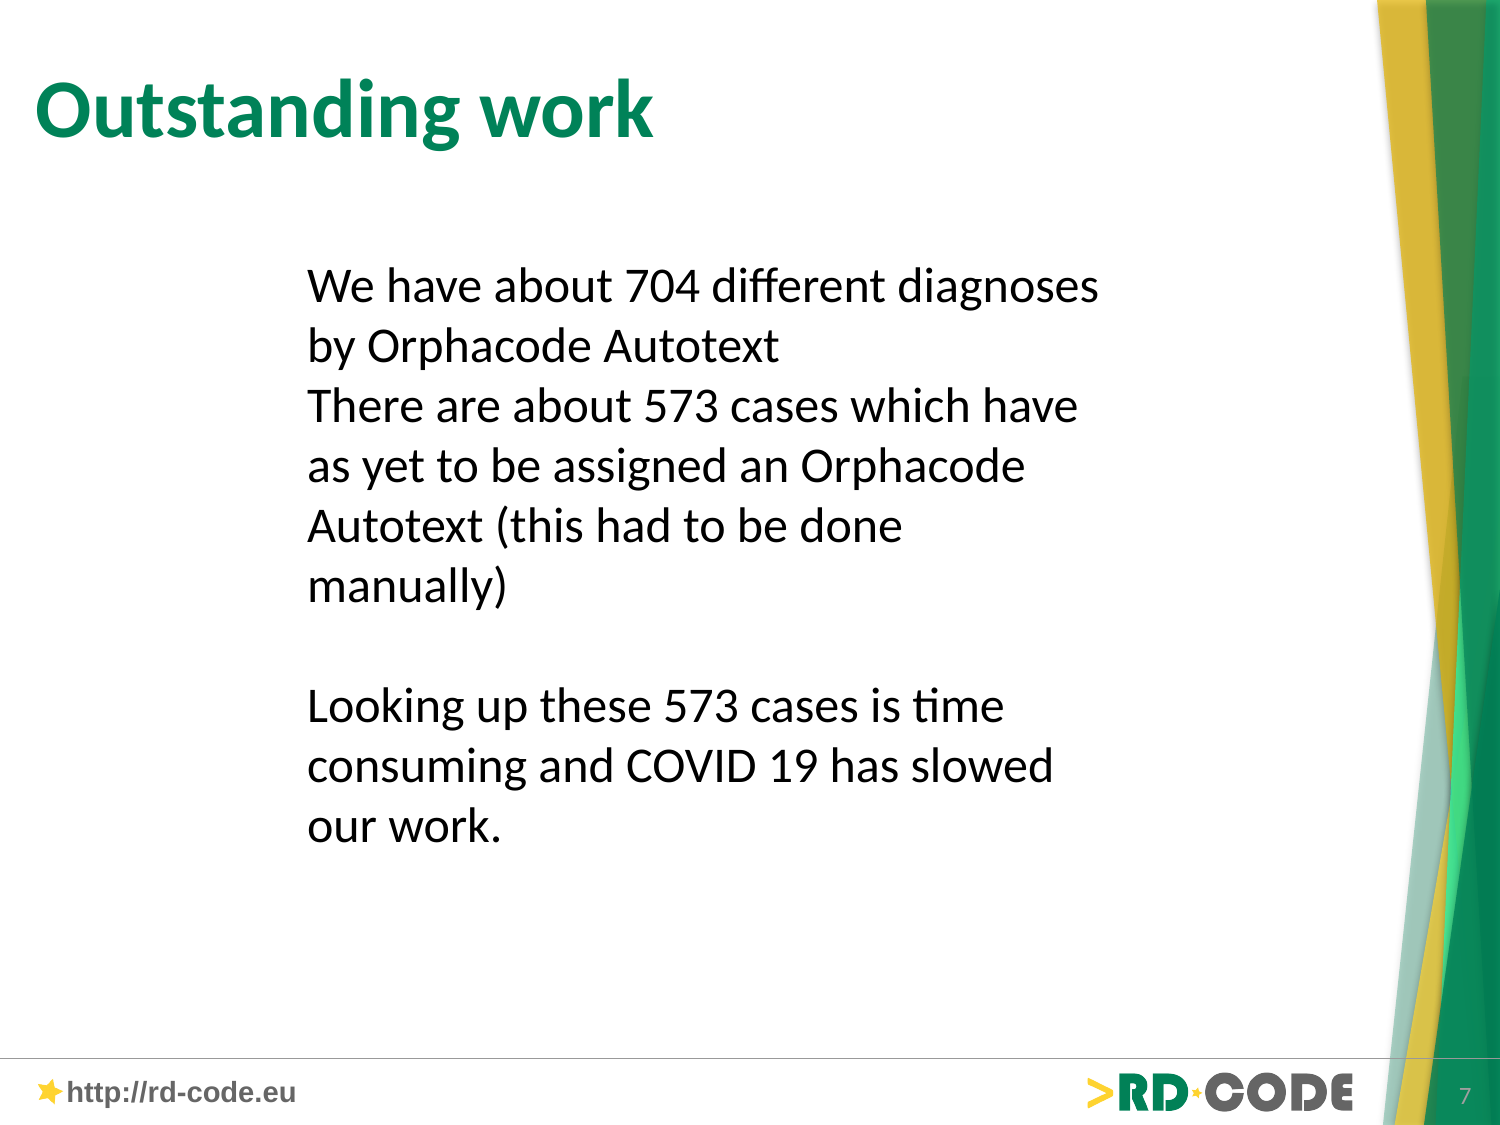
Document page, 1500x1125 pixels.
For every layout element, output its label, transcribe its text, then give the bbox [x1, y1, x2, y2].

title Outstanding work [20, 10, 1363, 199]
text_box We have about 704 different diagnoses by Orphacode Autotext There are about 573 cases which have as yet to be assigned an Orphacode Autotext (this had to be done manually) Looking up these 573 cases is time consuming and COVID 19 has slowed our work. [292, 244, 1122, 860]
picture [1082, 1064, 1363, 1117]
slide_number 7 [1378, 1065, 1487, 1125]
picture [35, 1076, 65, 1106]
